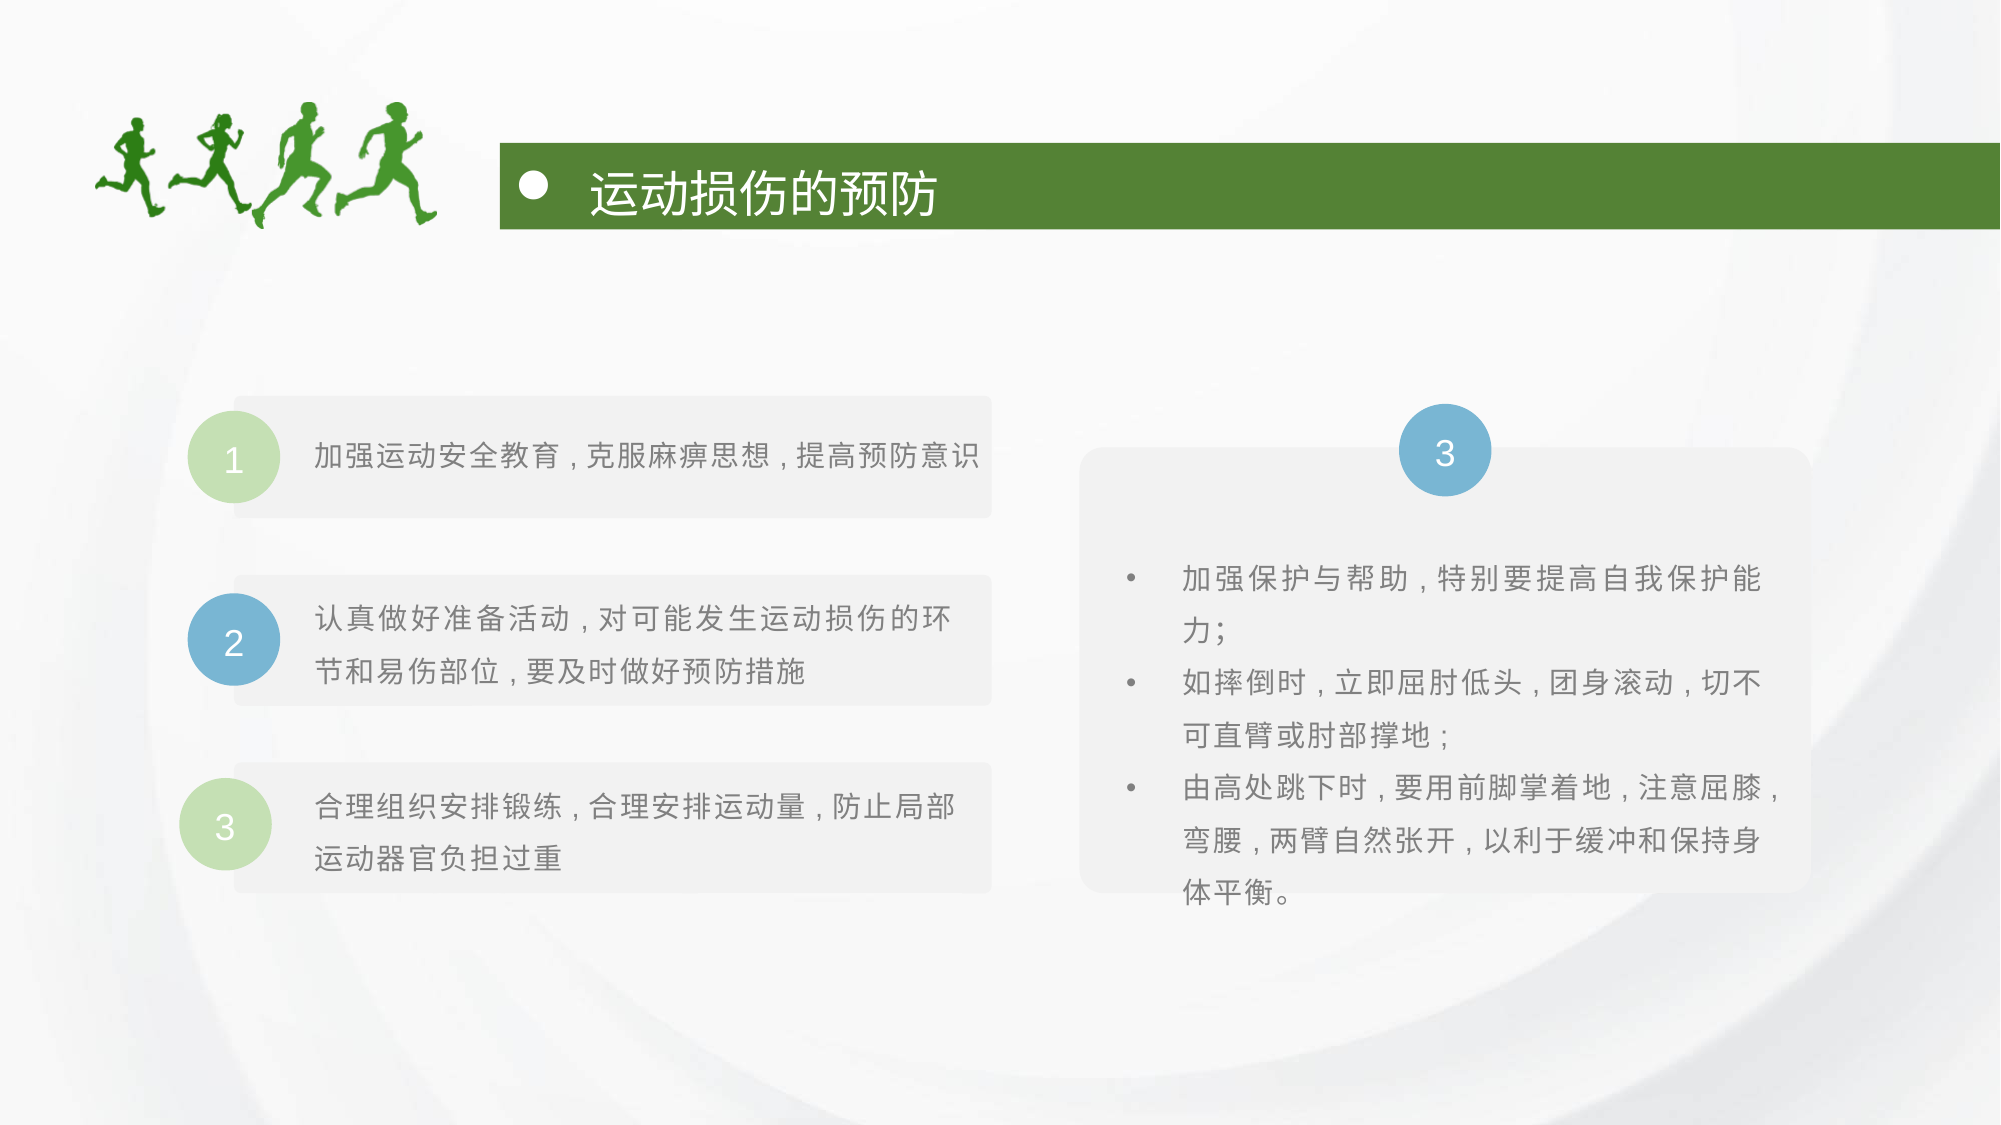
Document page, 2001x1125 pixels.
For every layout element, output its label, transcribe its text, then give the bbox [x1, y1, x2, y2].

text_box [187, 395, 1000, 519]
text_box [179, 762, 992, 894]
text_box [1079, 403, 1812, 894]
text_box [187, 574, 992, 706]
text_box 运动损伤的预防 [499, 142, 2000, 230]
picture [0, 0, 2001, 1125]
